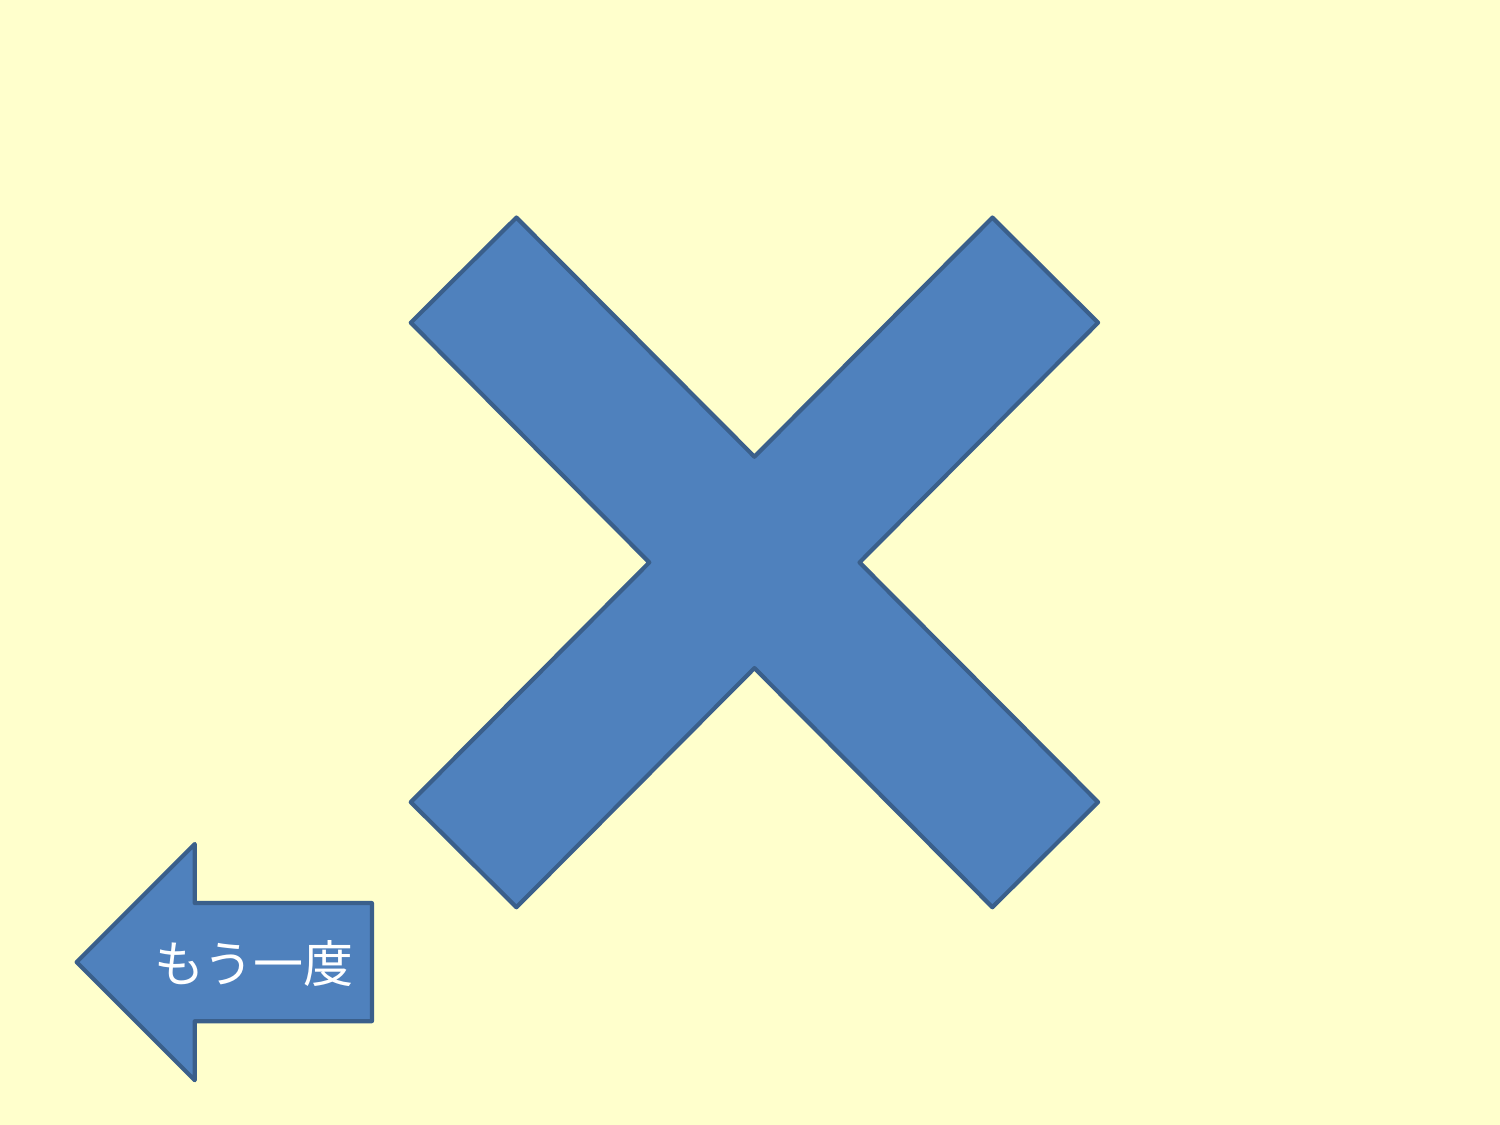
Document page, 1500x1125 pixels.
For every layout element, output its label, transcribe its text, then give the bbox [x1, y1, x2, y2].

text_box [408, 215, 1101, 910]
text_box もう一度 [74, 842, 375, 1083]
